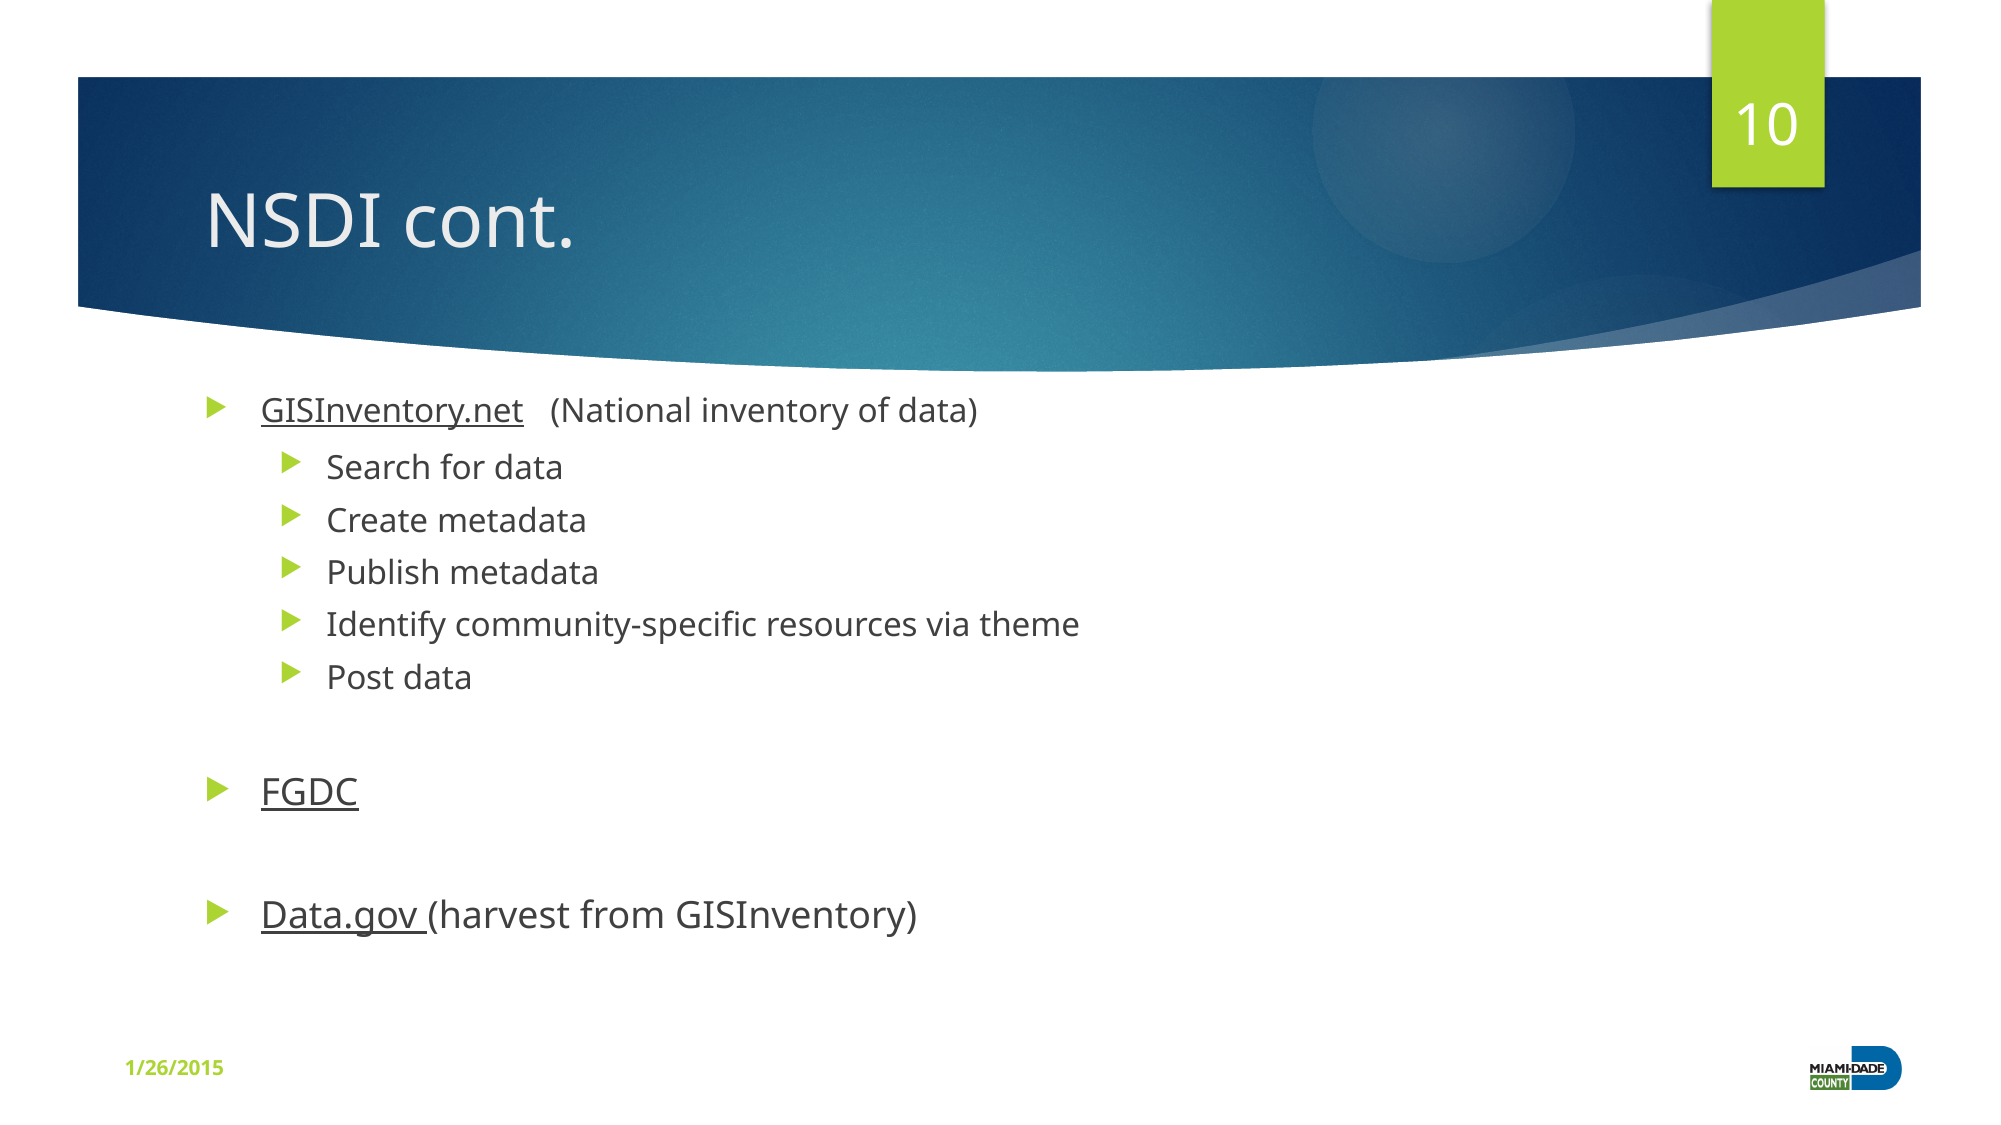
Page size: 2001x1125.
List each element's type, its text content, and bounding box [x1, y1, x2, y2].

title NSDI cont. [189, 159, 1627, 276]
slide_number 10 [1698, 48, 1836, 175]
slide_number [76, 1047, 239, 1098]
list GISInventory.net (National inventory of data) Search for data Create metadata Publish metadata Identify community-specific resources via theme Post data FGDC Data.gov (harvest from GISInventory) [189, 381, 1627, 988]
picture [1809, 1046, 1904, 1090]
